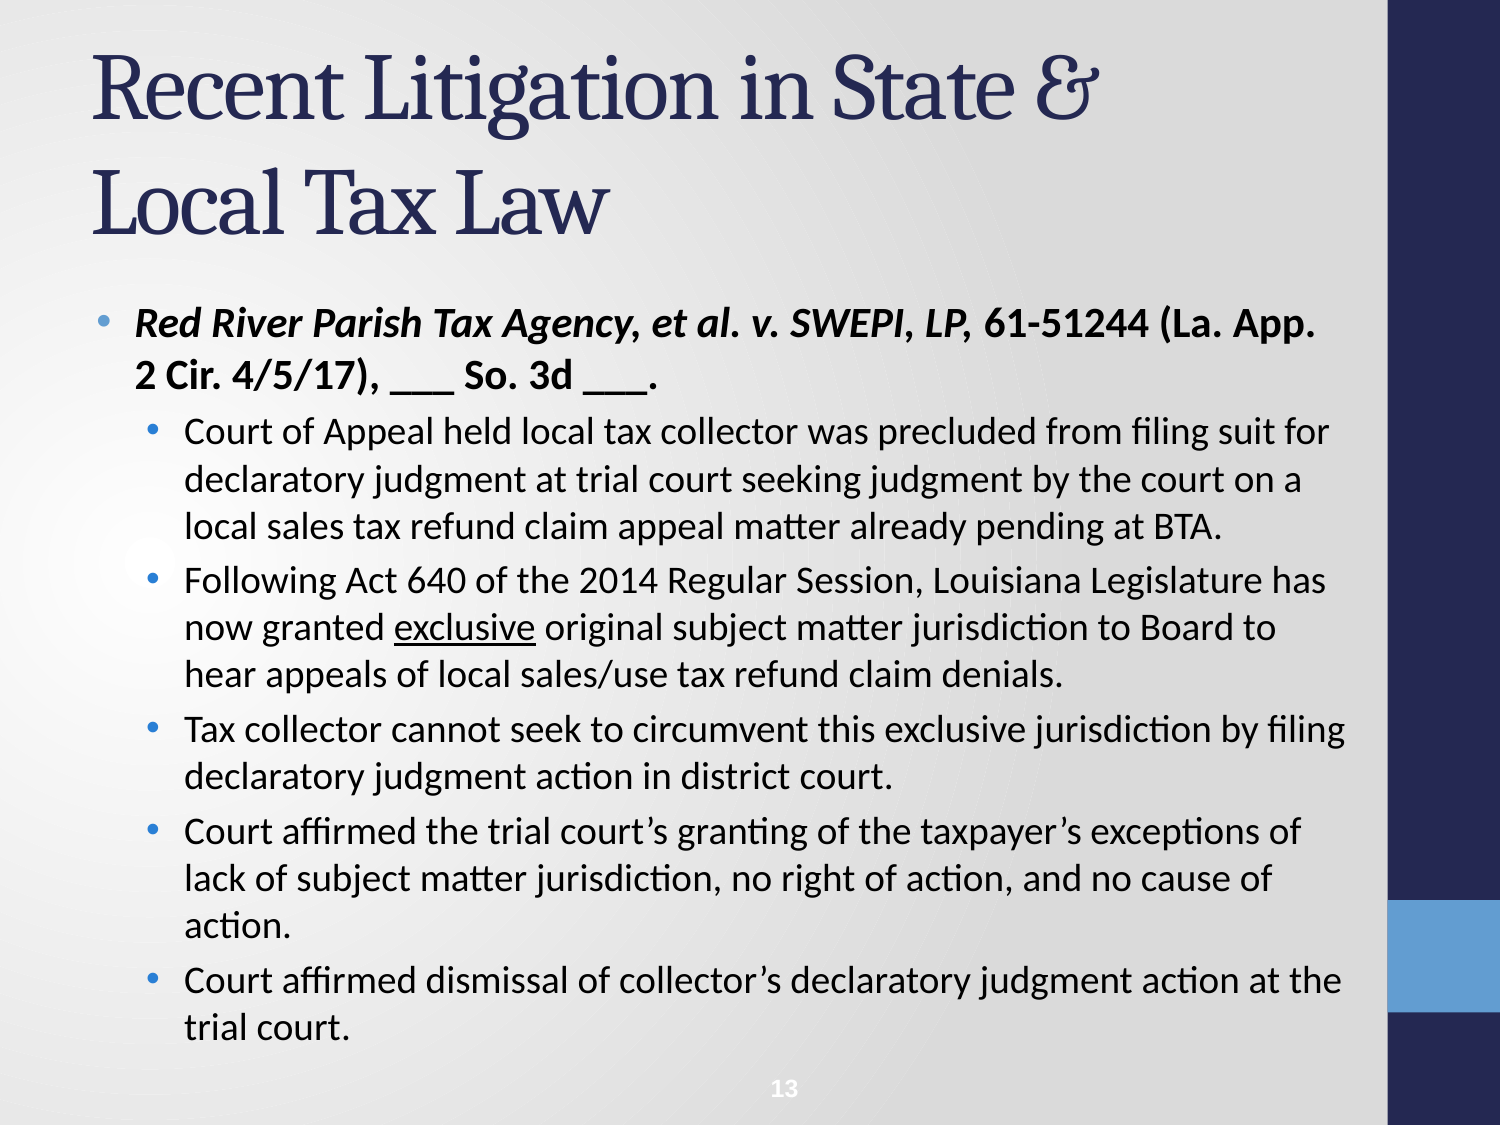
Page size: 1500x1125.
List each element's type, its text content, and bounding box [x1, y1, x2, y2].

text_box 13 [609, 1065, 960, 1125]
title Recent Litigation in State & Local Tax Law [75, 45, 1325, 233]
list Red River Parish Tax Agency, et al. v. SWEPI, LP, 61-51244 (La. App. 2 Cir. 4/5/17), ___ So. 3d ___. Court of Appeal held local tax collector was precluded from filing suit for declaratory judgment at trial court seeking judgment by the court on a local sales tax refund claim appeal matter already pending at BTA. Following Act 640 of the 2014 Regular Session, Louisiana Legislature has now granted exclusive original subject matter jurisdiction to Board to hear appeals of local sales/use tax refund claim denials. Tax collector cannot seek to circumvent this exclusive jurisdiction by filing declaratory judgment action in district court. Court affirmed the trial court’s granting of the taxpayer’s exceptions of lack of subject matter jurisdiction, no right of action, and no cause of action. Court affirmed dismissal of collector’s declaratory judgment action at the trial court. [62, 287, 1363, 1066]
